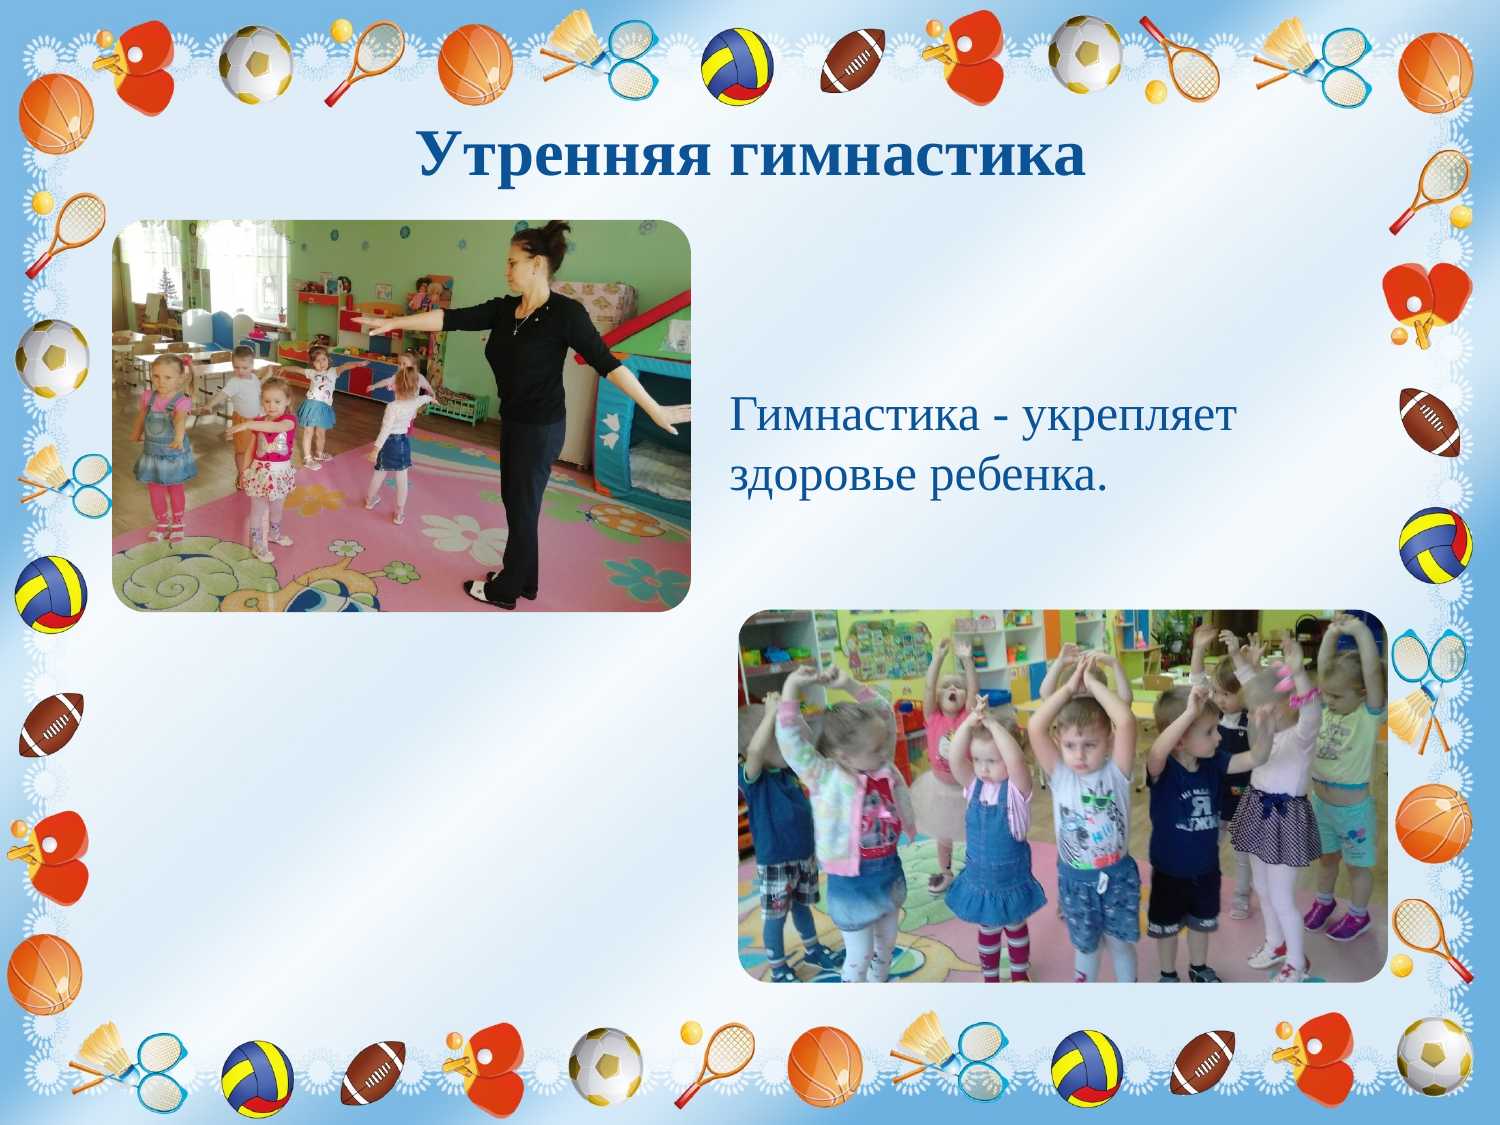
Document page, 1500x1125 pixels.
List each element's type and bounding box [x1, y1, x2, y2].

list [737, 609, 1389, 983]
picture [0, 0, 1500, 1125]
